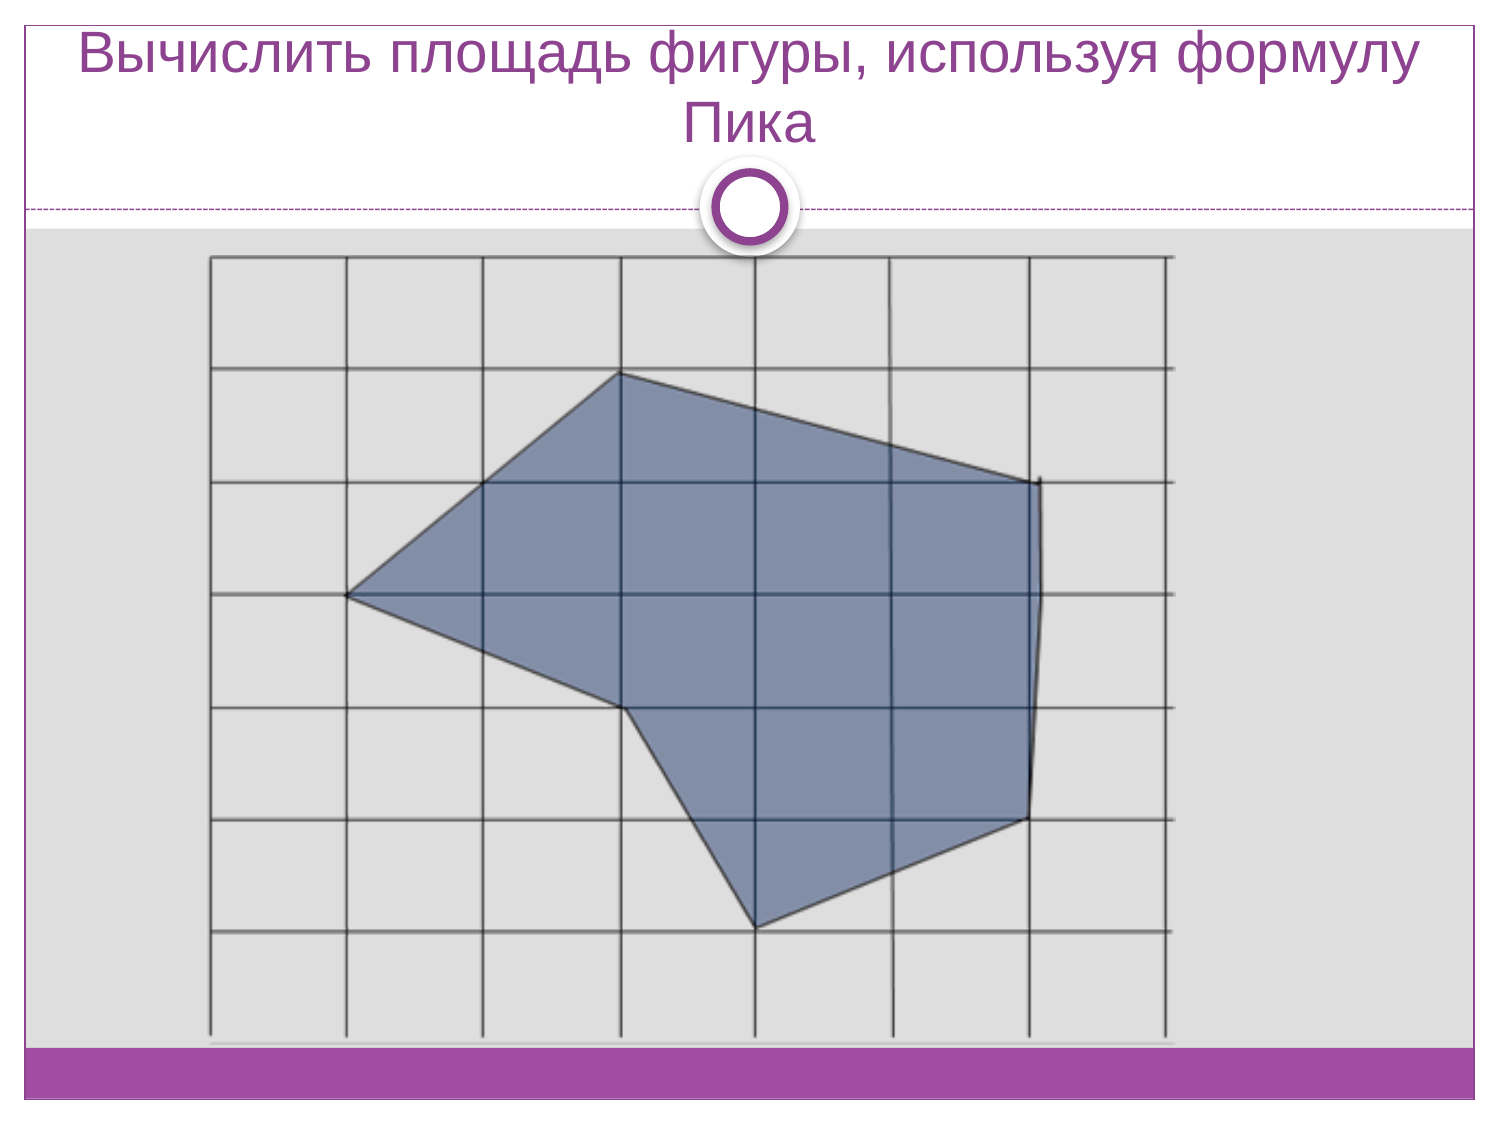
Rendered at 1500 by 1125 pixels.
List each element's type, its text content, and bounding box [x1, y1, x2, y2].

title Вычислить площадь фигуры, используя формулу Пика [49, 37, 1450, 163]
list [206, 255, 1176, 1045]
